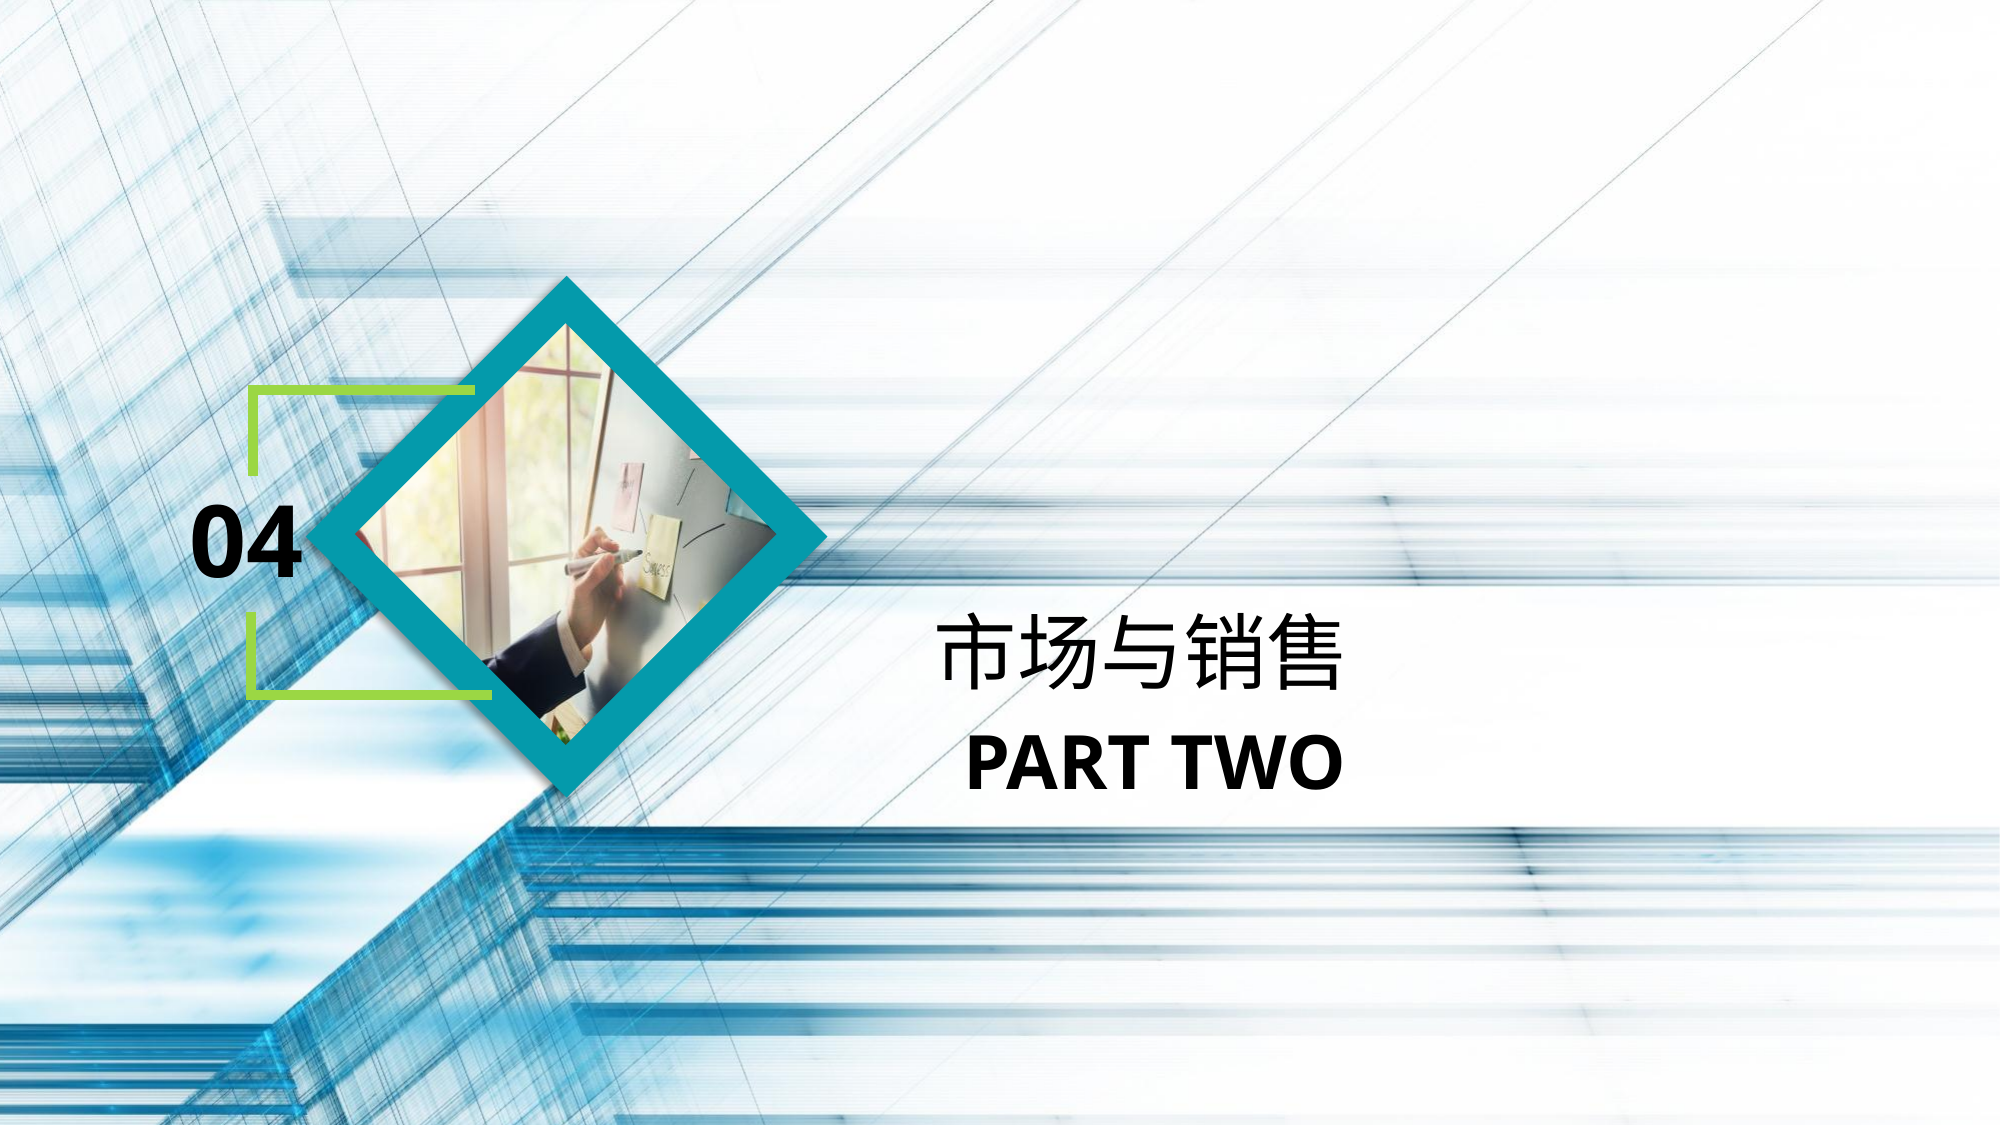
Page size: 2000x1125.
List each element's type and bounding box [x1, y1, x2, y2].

text_box [305, 275, 828, 798]
text_box [827, 592, 1458, 814]
picture [0, 0, 2000, 1125]
